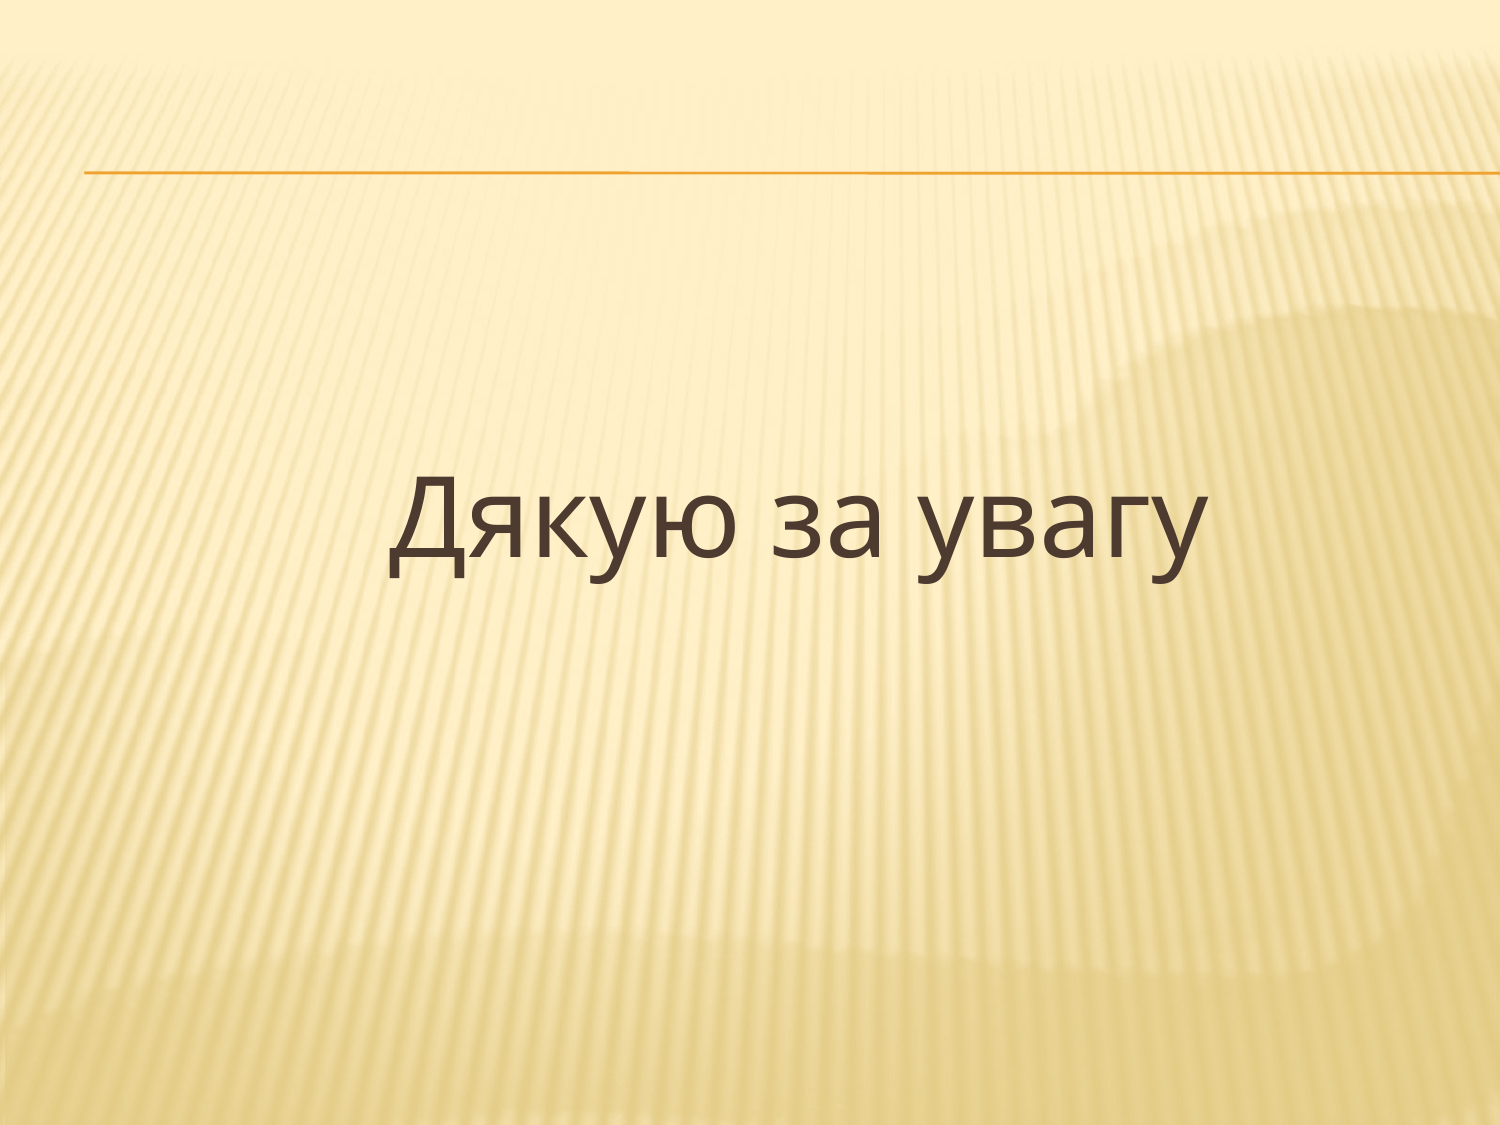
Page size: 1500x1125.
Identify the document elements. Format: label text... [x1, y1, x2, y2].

list Дякую за увагу [375, 437, 1225, 663]
